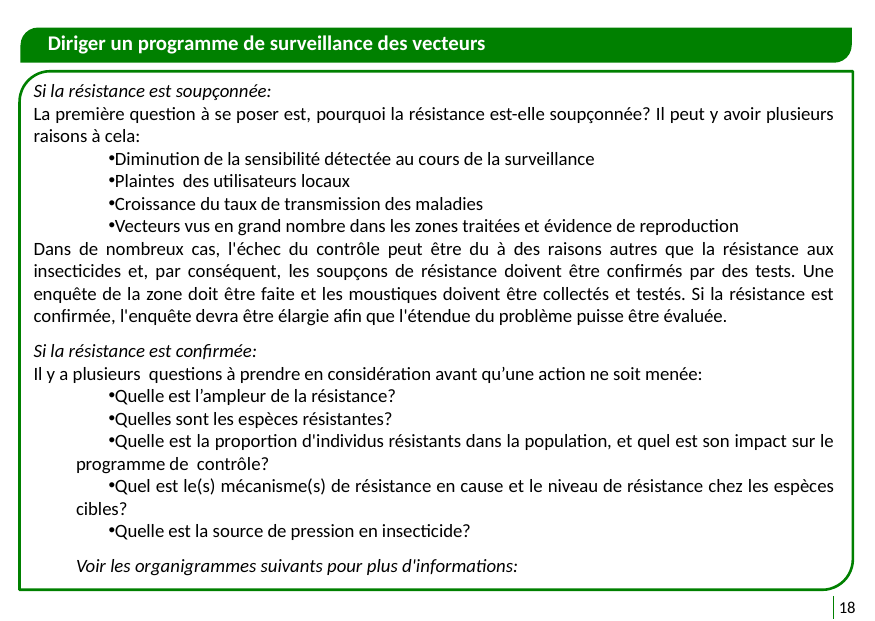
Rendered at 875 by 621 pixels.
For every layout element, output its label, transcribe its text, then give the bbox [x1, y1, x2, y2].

text_box [18, 25, 854, 65]
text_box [823, 589, 872, 621]
text_box Diriger un programme de surveillance des vecteurs [33, 22, 790, 62]
text_box Si la résistance est soupçonnée: La première question à se poser est, pourquoi la résistance est-elle soupçonnée? Il peut y avoir plusieurs raisons à cela: Diminution de la sensibilité détectée au cours de la surveillance Plaintes des utilisateurs locaux Croissance du taux de transmission des maladies Vecteurs vus en grand nombre dans les zones traitées et évidence de reproduction Dans de nombreux cas, l'échec du contrôle peut être du à des raisons autres que la résistance aux insecticides et, par conséquent, les soupçons de résistance doivent être confirmés par des tests. Une enquête de la zone doit être faite et les moustiques doivent être collectés et testés. Si la résistance est confirmée, l'enquête devra être élargie afin que l'étendue du problème puisse être évaluée. Si la résistance est confirmée: Il y a plusieurs questions à prendre en considération avant qu’une action ne soit menée: Quelle est l’ampleur de la résistance? Quelles sont les espèces résistantes? Quelle est la proportion d'individus résistants dans la population, et quel est son impact sur le programme de contrôle? Quel est le(s) mécanisme(s) de résistance en cause et le niveau de résistance chez les espèces cibles? Quelle est la source de pression en insecticide? Voir les organigrammes suivants pour plus d'informations: [33, 78, 834, 589]
text_box [17, 69, 855, 592]
